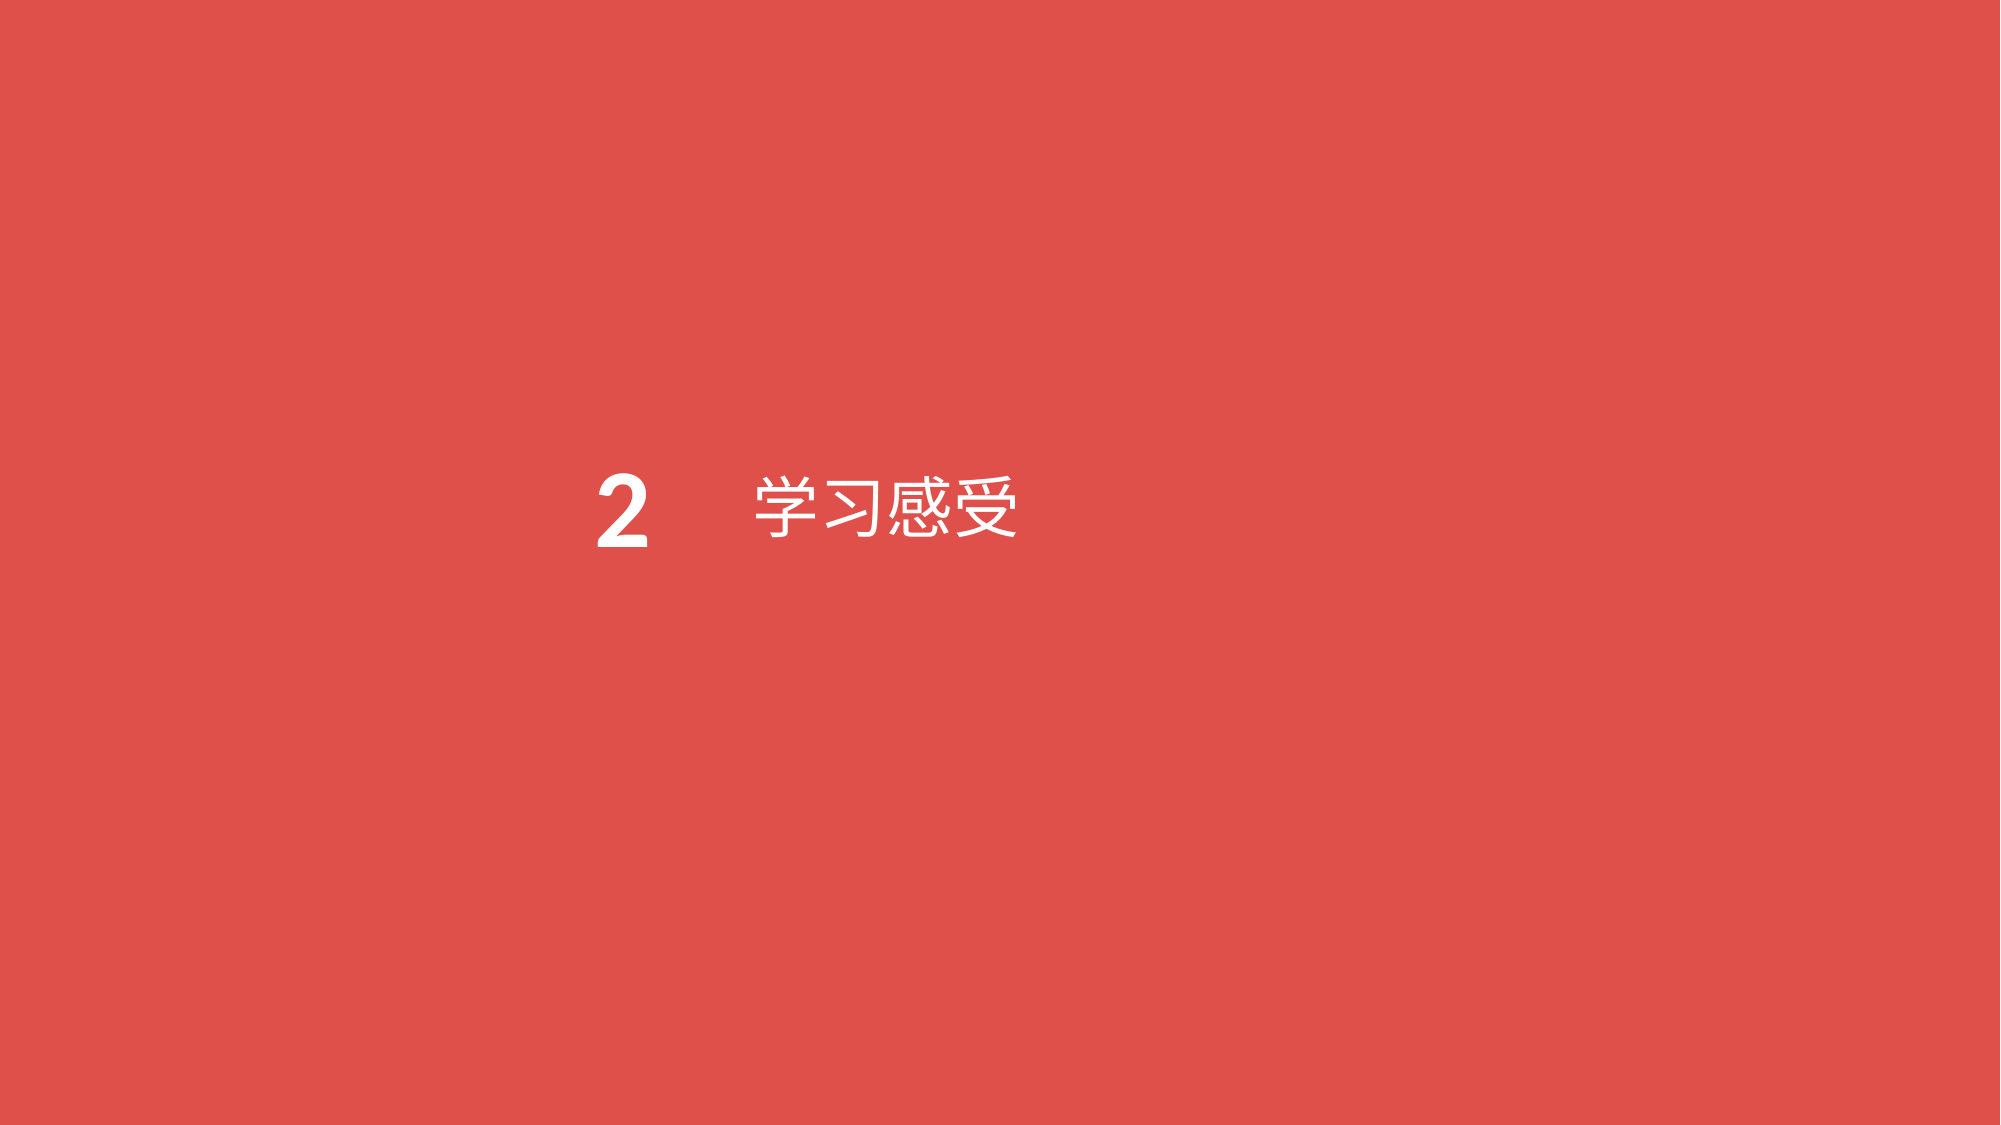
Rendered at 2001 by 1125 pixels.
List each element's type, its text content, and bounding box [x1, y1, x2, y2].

list 学习感受 [738, 448, 1460, 574]
list 2 [580, 448, 667, 574]
